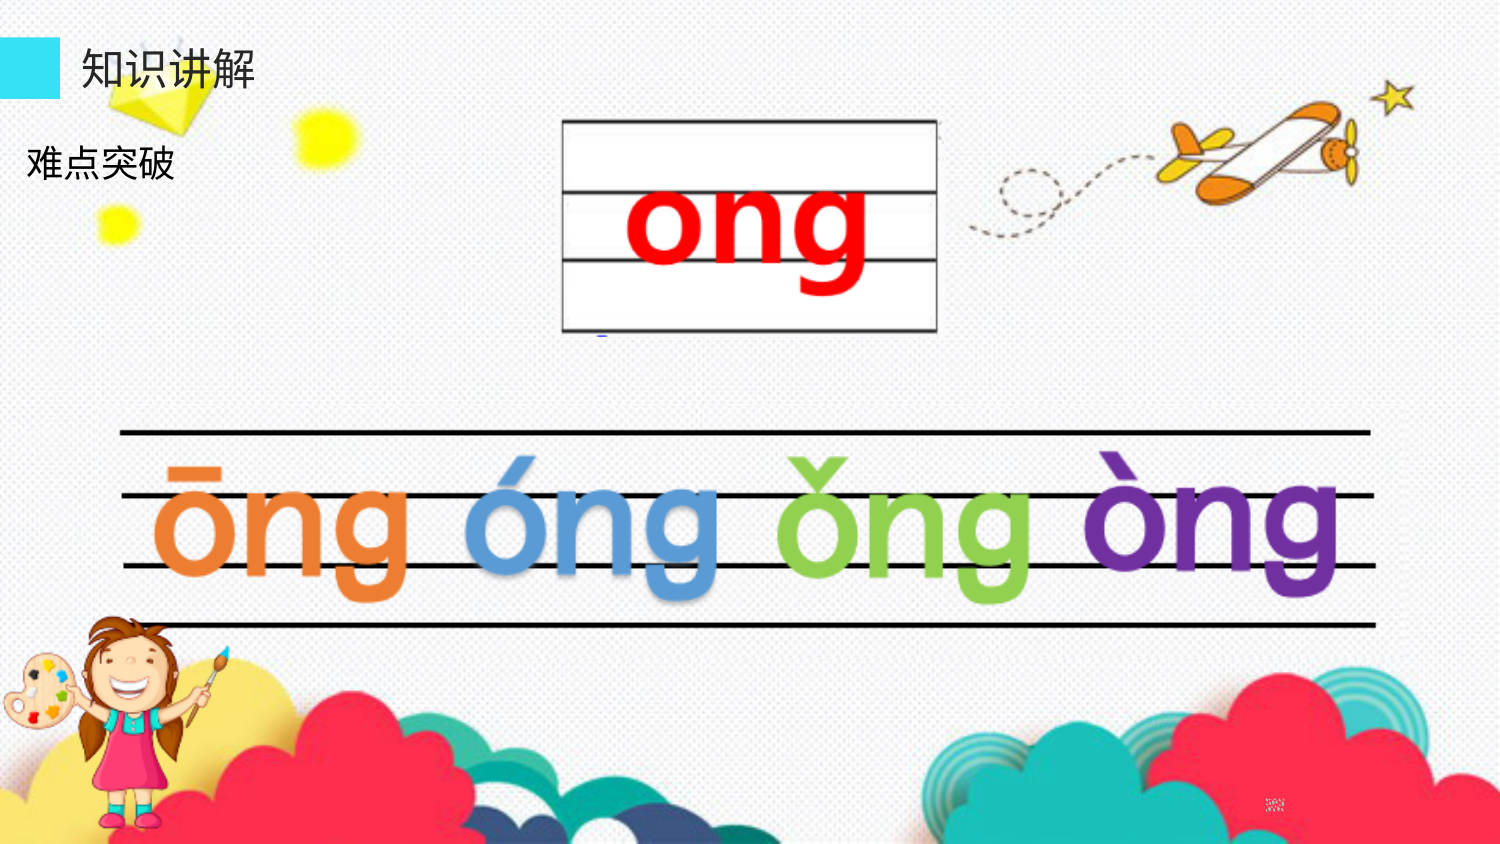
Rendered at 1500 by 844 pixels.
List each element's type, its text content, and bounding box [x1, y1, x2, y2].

picture [0, 0, 1500, 844]
text_box [0, 36, 61, 100]
text_box 难点突破 [14, 111, 221, 191]
text_box 知识讲解 [69, 35, 298, 100]
